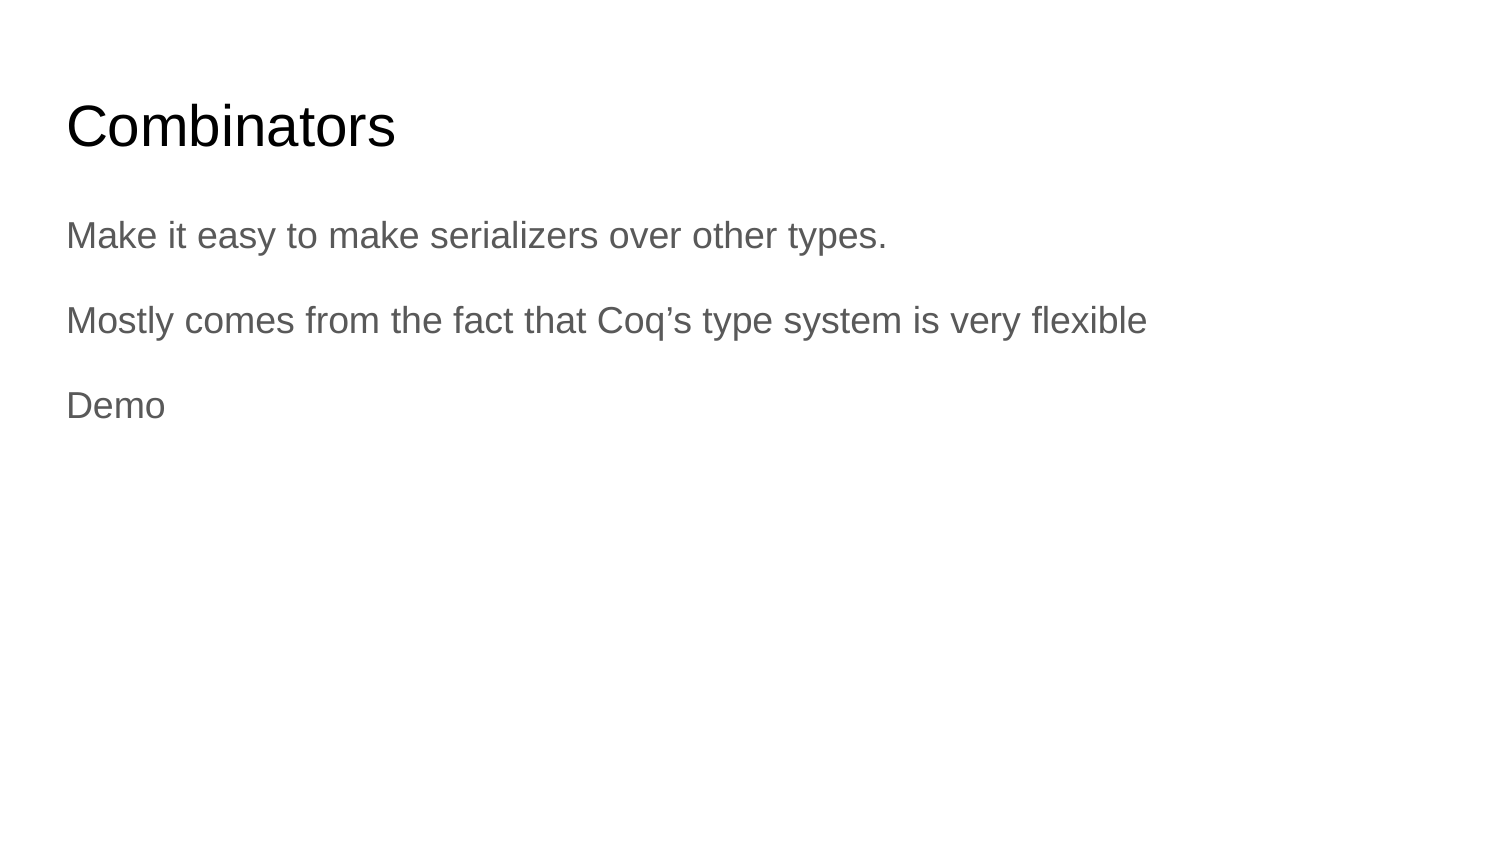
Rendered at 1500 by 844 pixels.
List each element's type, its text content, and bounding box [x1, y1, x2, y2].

list Make it easy to make serializers over other types. Mostly comes from the fact that Coq’s type system is very flexible Demo [51, 189, 1449, 750]
title Combinators [51, 72, 1449, 167]
